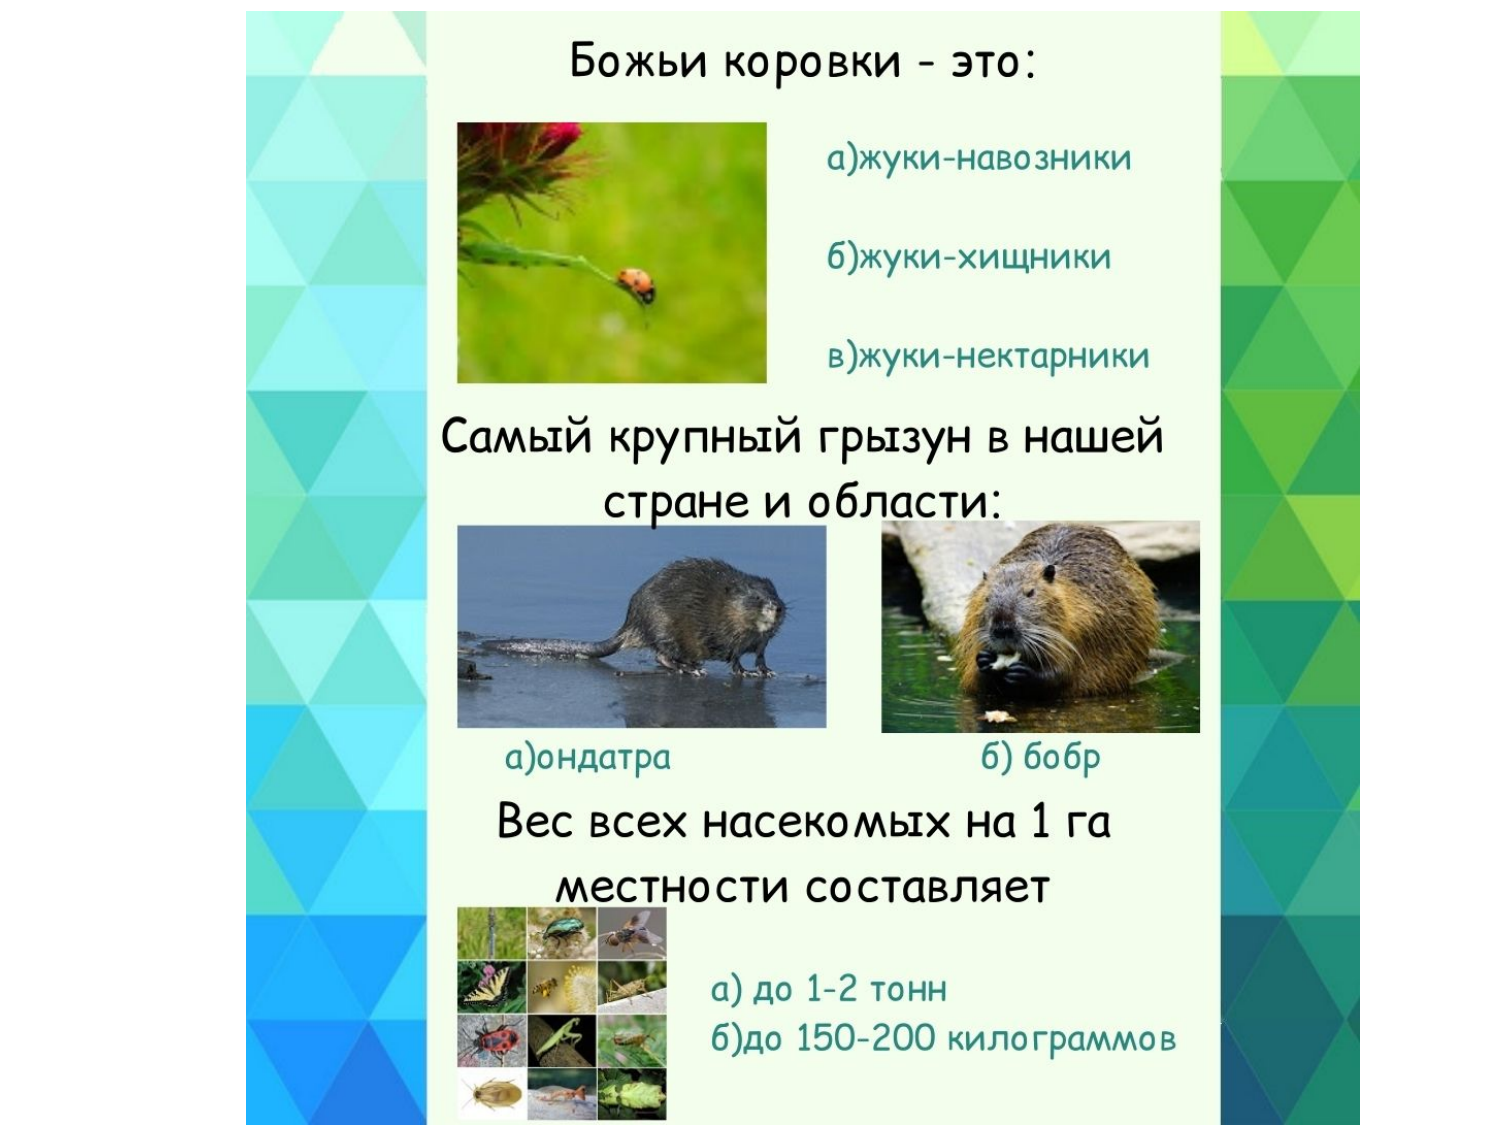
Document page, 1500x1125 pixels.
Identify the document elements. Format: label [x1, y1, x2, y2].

list [245, 11, 1360, 1125]
